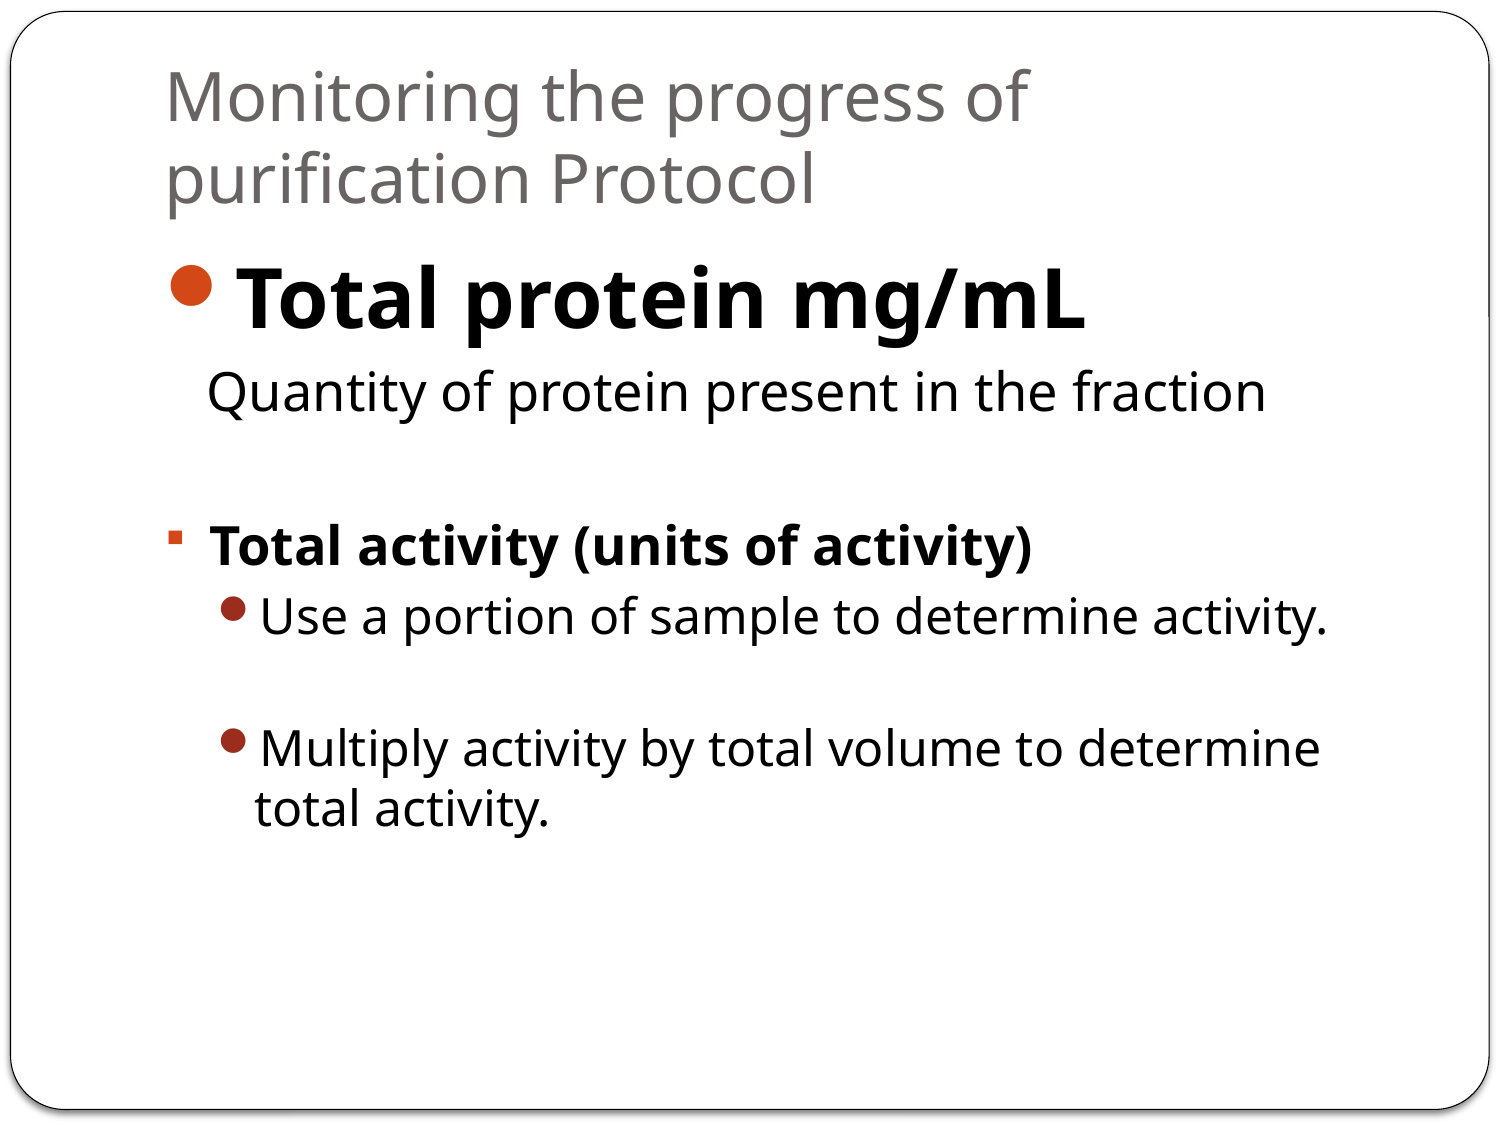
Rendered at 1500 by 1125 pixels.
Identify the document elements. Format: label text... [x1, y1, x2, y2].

list Total protein mg/mL Quantity of protein present in the fraction Total activity (units of activity) Use a portion of sample to determine activity. Multiply activity by total volume to determine total activity. [150, 237, 1425, 988]
title Monitoring the progress of purification Protocol [150, 45, 1425, 233]
